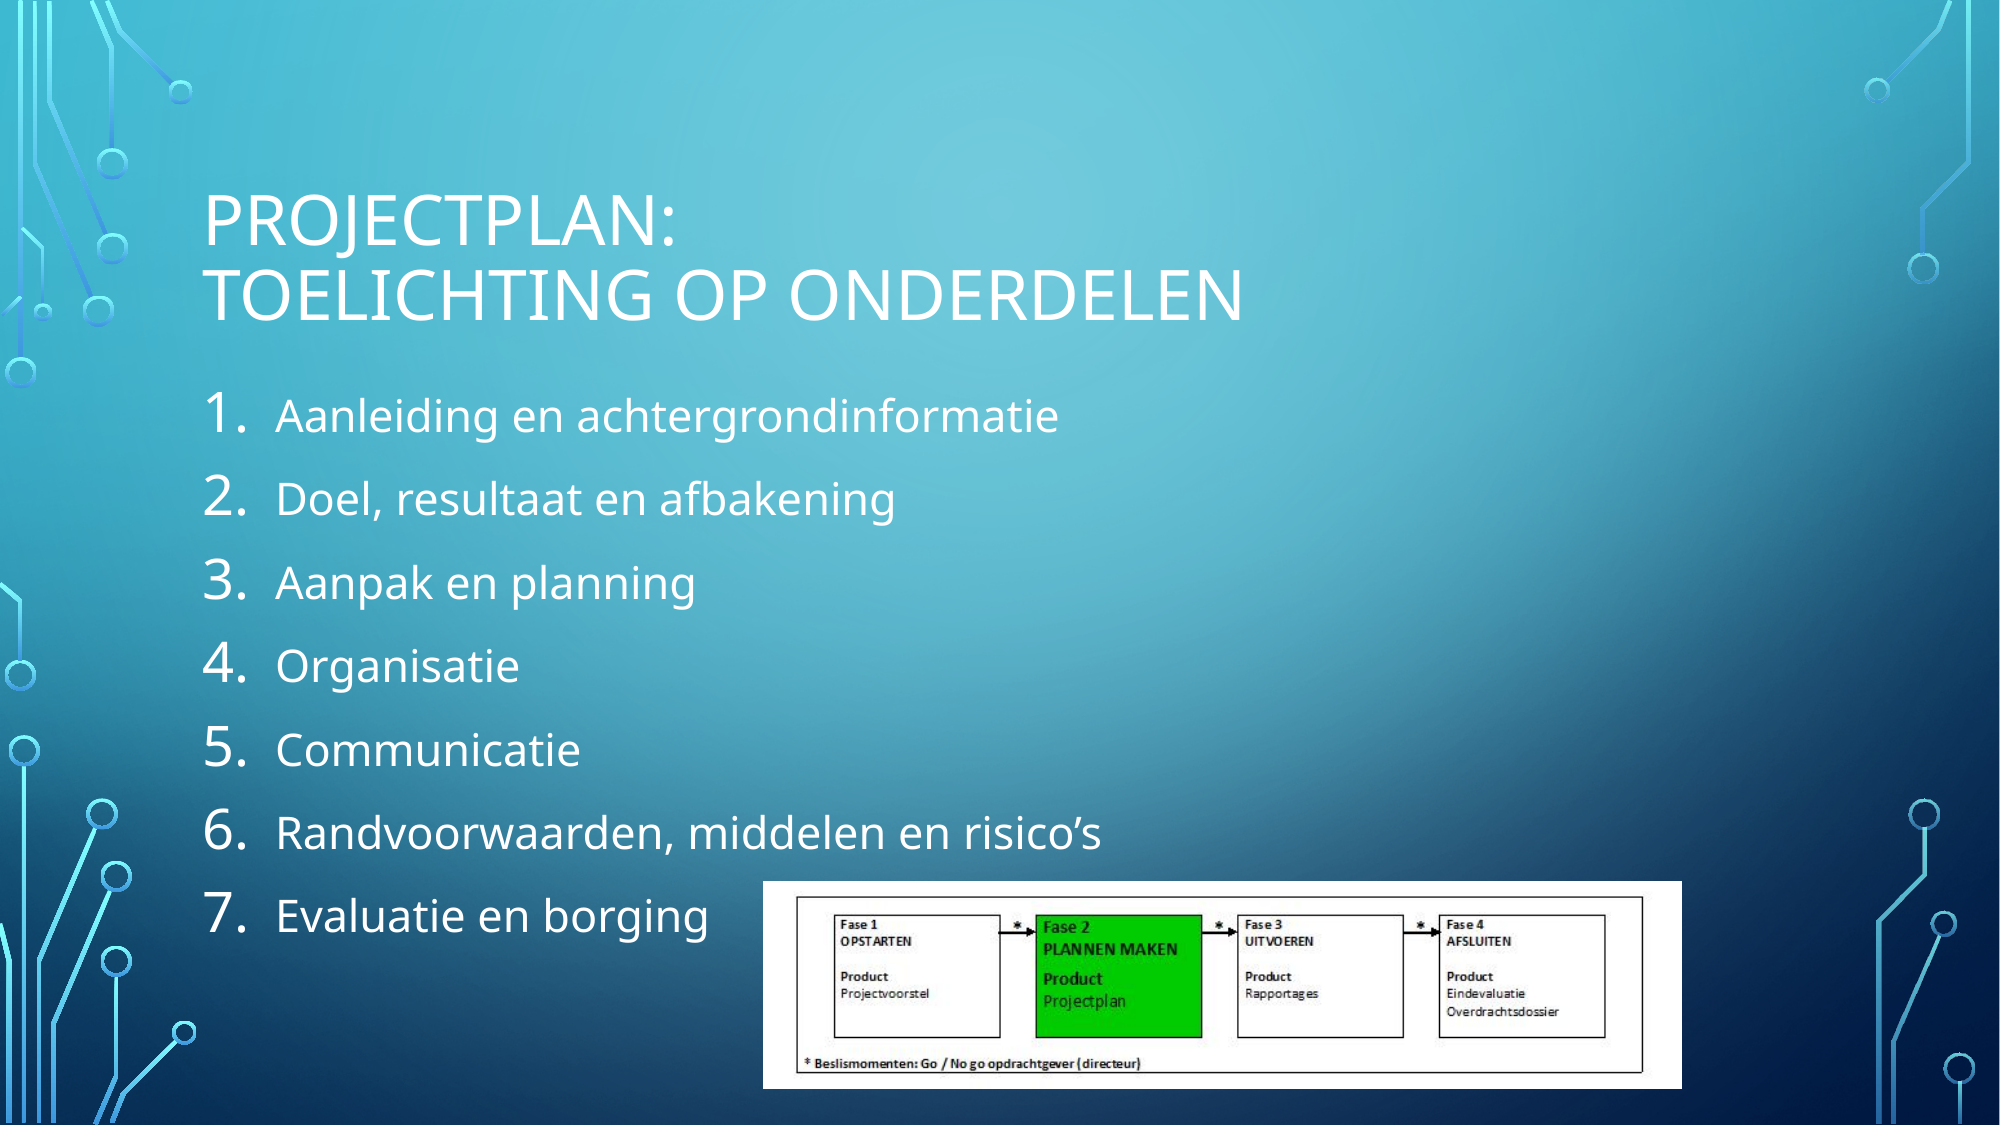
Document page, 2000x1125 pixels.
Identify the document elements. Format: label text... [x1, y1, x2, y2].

title Projectplan: toelichting op onderdelen [187, 101, 1812, 344]
list Aanleiding en achtergrondinformatie Doel, resultaat en afbakening Aanpak en planning Organisatie Communicatie Randvoorwaarden, middelen en risico’s Evaluatie en borging [187, 369, 1812, 950]
picture [763, 881, 1683, 1089]
